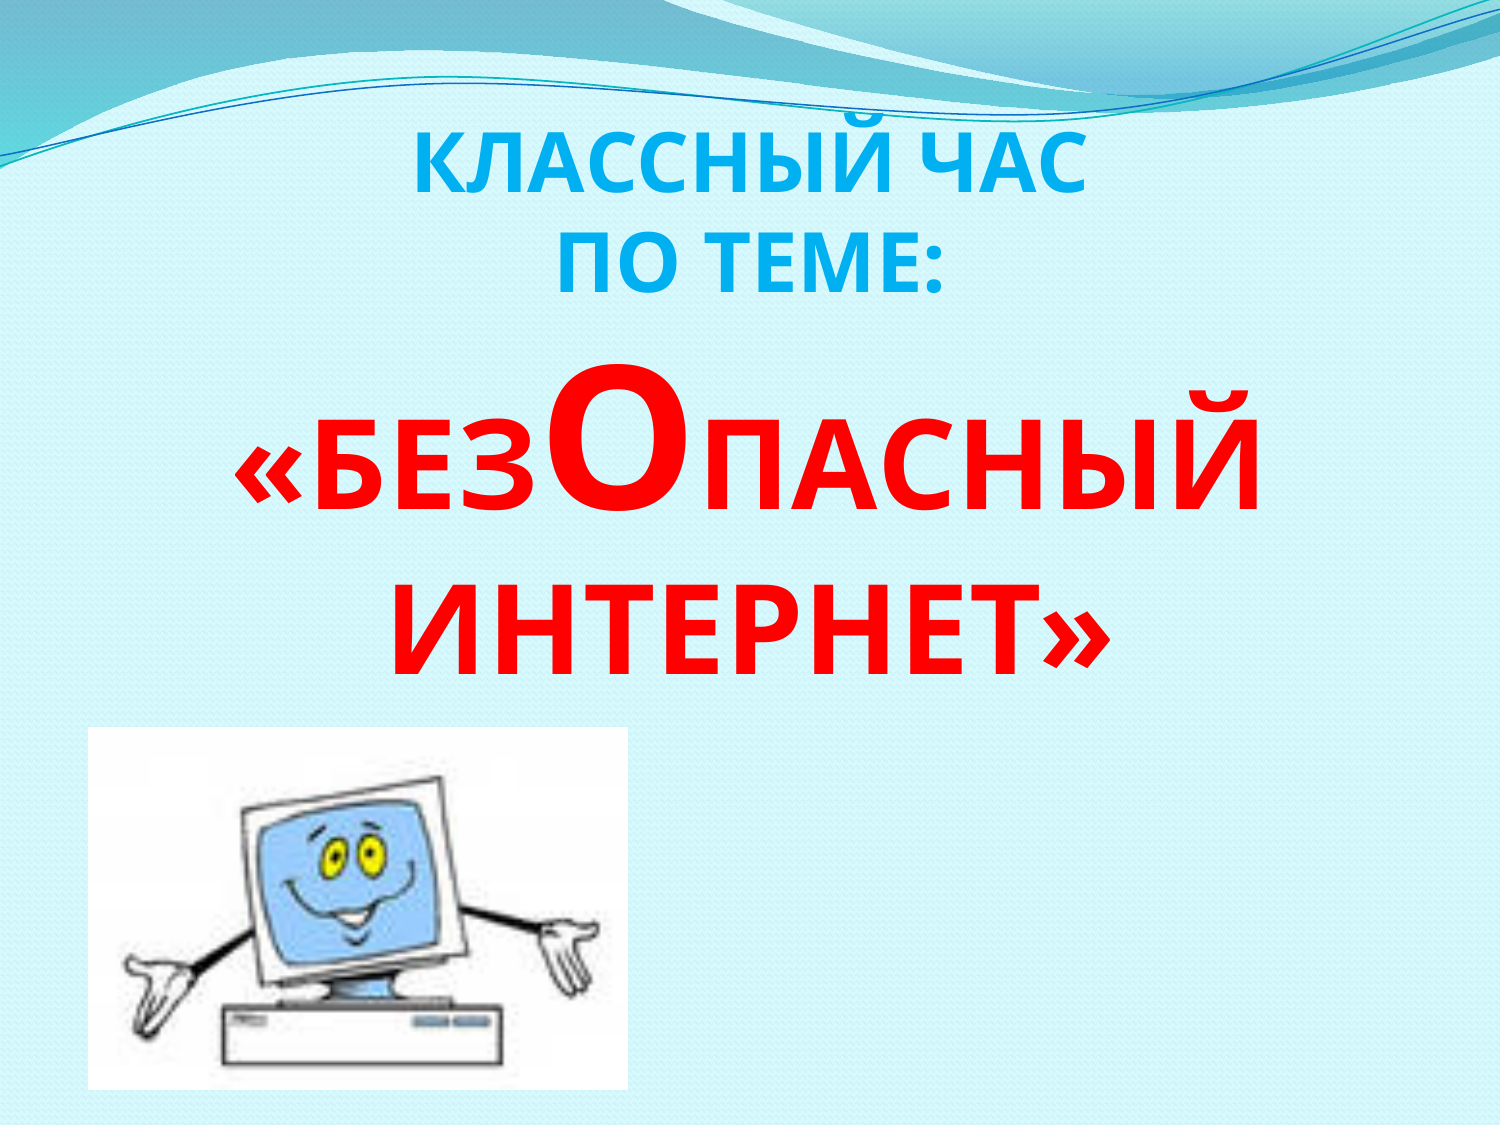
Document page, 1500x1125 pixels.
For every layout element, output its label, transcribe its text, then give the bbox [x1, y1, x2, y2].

picture [88, 727, 628, 1090]
text_box КЛАССНЫЙ ЧАС По теме: «Безопасный интернет» [29, 101, 1471, 707]
